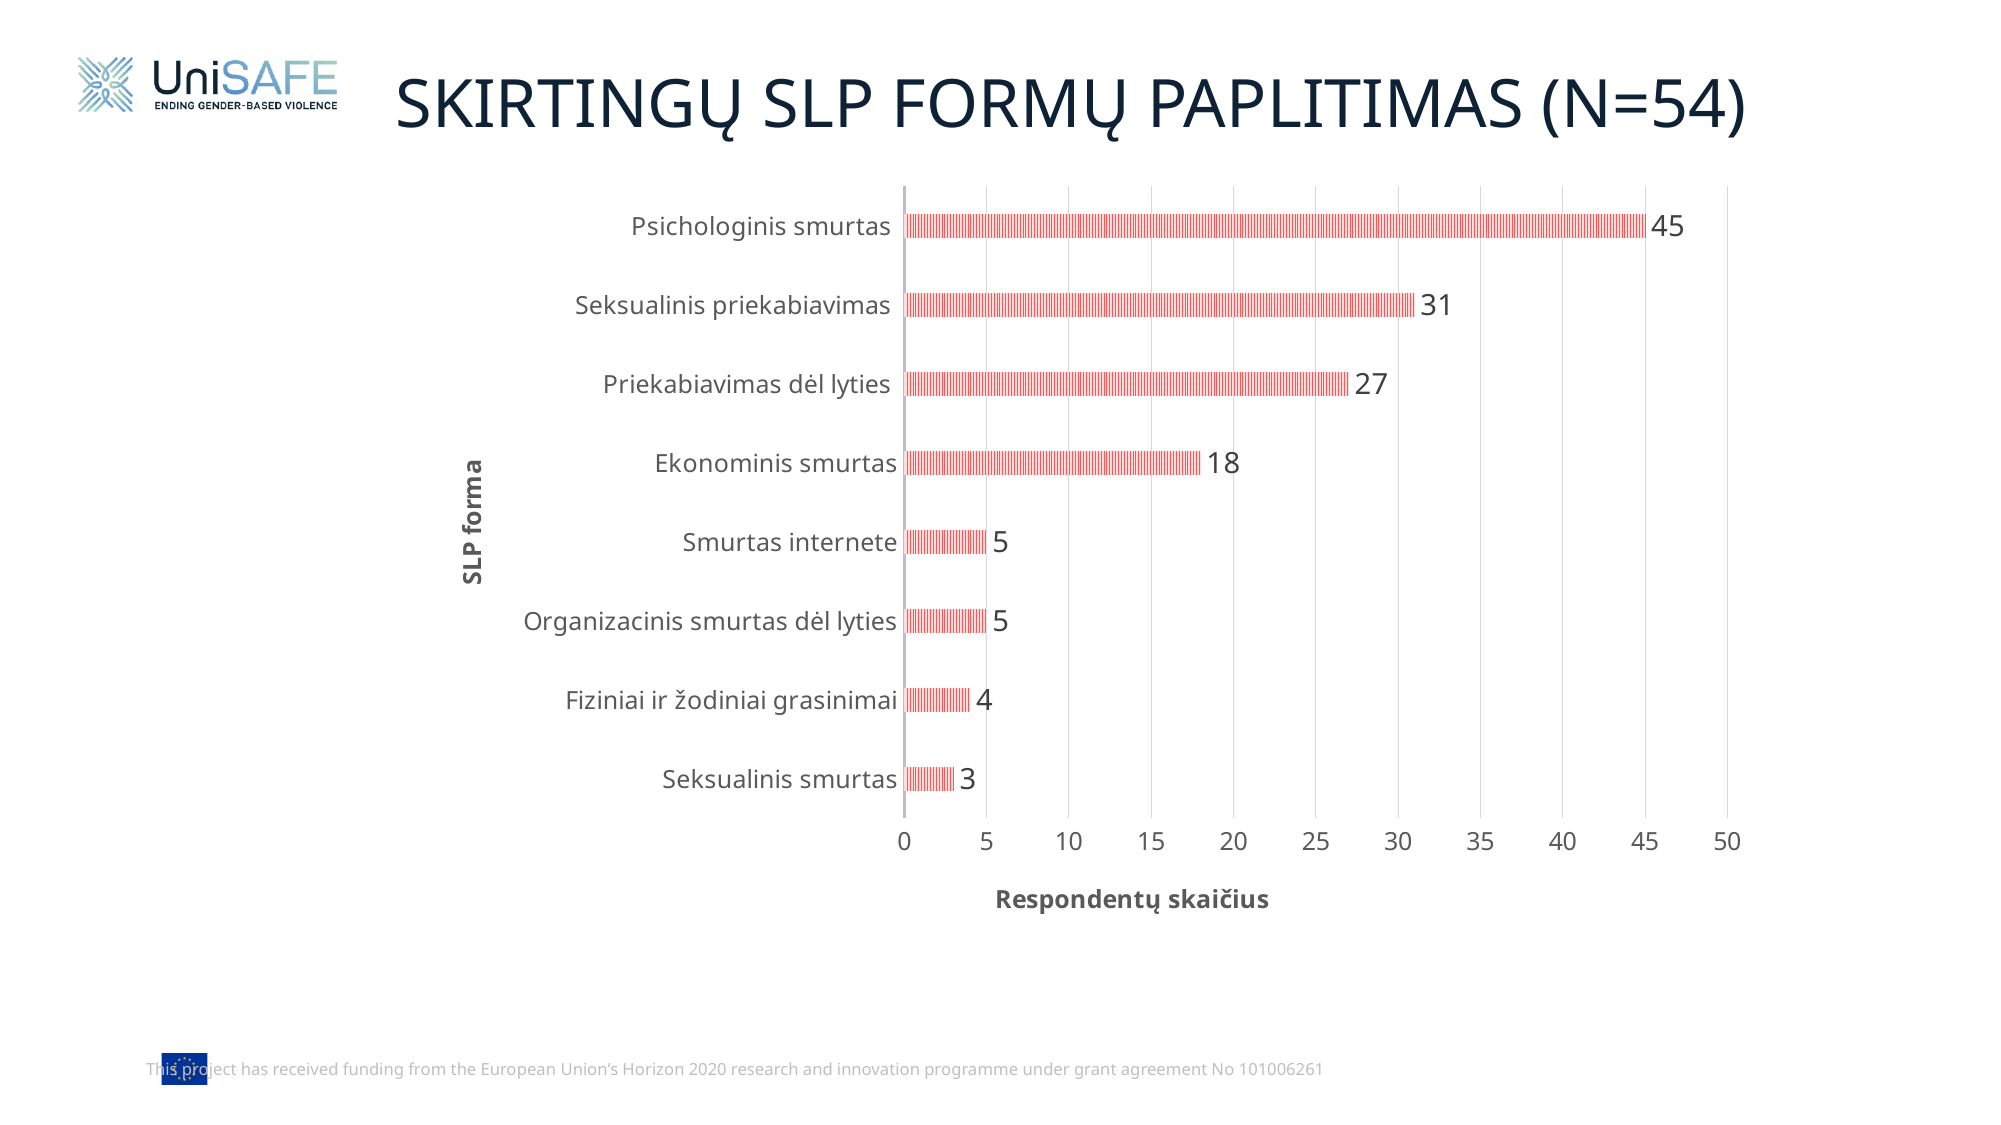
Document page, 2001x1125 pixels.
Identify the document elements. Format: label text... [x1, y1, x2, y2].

chart [420, 170, 1769, 949]
title SKIRTINGŲ SLP FORMŲ PAPLITIMAS (N=54) [395, 45, 2000, 171]
picture [78, 57, 337, 112]
